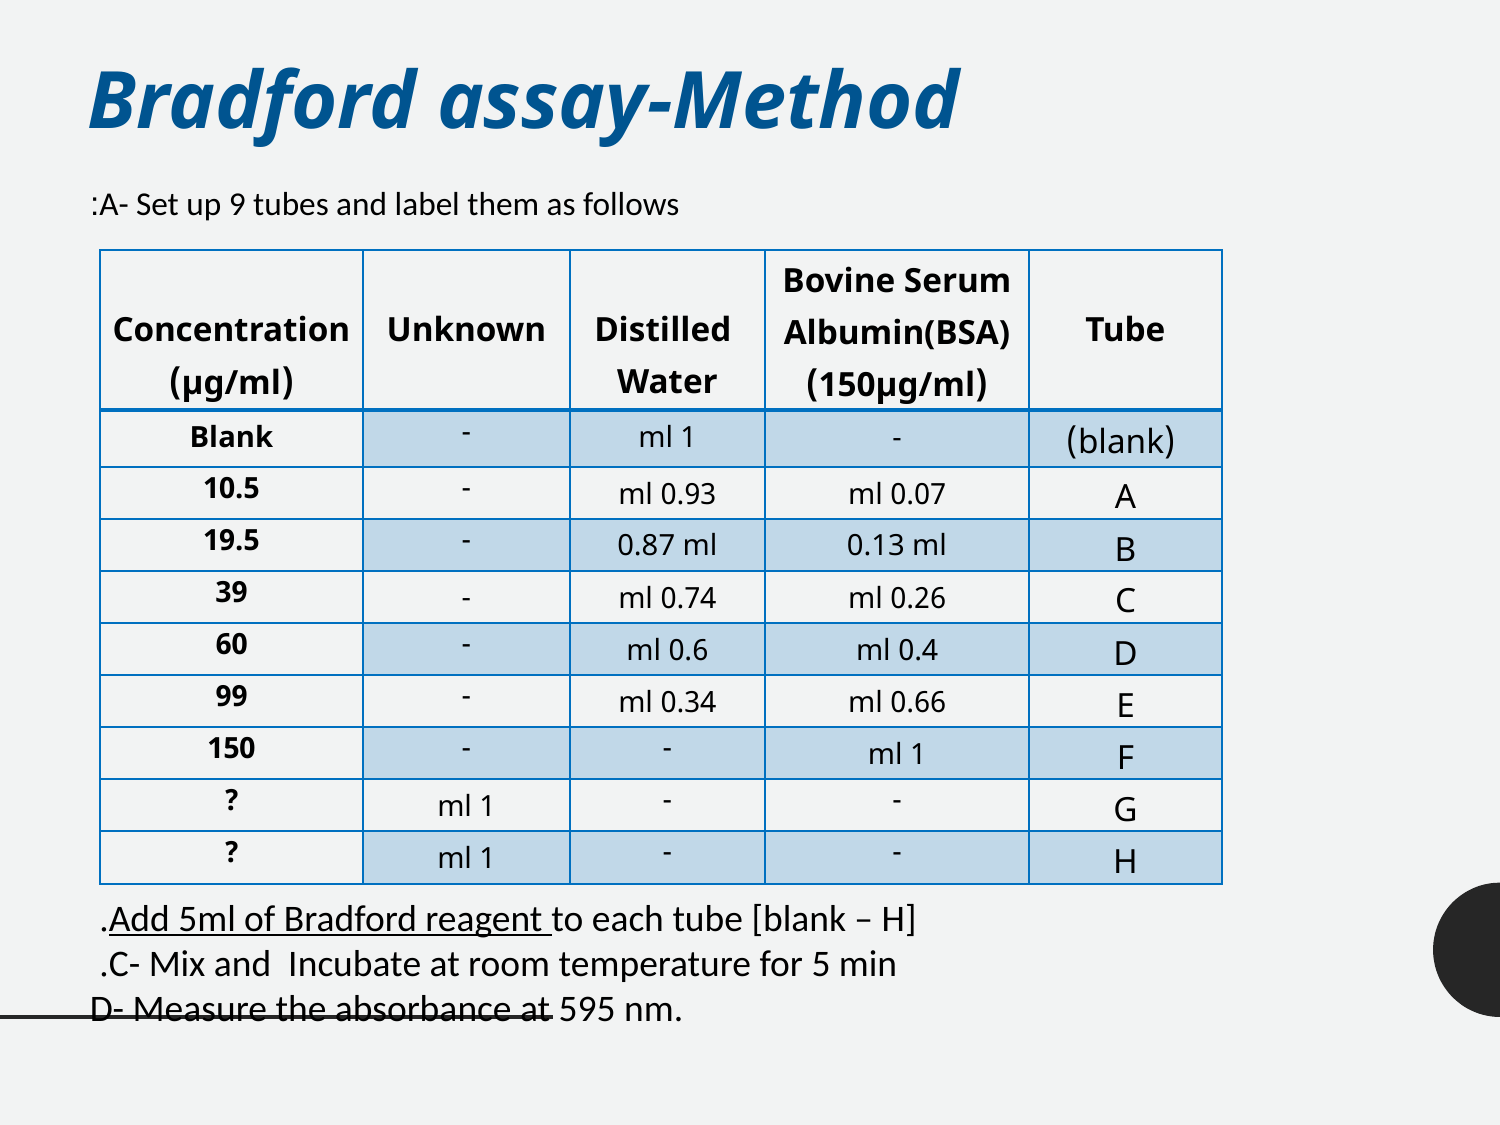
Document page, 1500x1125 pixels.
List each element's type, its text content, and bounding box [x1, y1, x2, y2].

table_cell 150 [101, 728, 362, 778]
table_cell ? [101, 832, 362, 883]
table_cell 0.26 ml [766, 572, 1028, 622]
table_cell E [1030, 676, 1221, 726]
table_cell - [766, 412, 1028, 466]
table_cell (blank) [1030, 412, 1221, 466]
table_cell Blank [101, 412, 362, 466]
text_box Add 5ml of Bradford reagent to each tube [blank – H]. C- Mix and Incubate at room temperature for 5 min. D- Measure the absorbance at 595 nm. [74, 886, 1288, 1037]
table_header Distilled Water [571, 251, 764, 408]
table_header Tube [1030, 251, 1221, 408]
table_cell - [364, 676, 569, 726]
table_cell - [364, 520, 569, 570]
table_cell 1 ml [766, 728, 1028, 778]
table_cell 0.93 ml [571, 468, 764, 518]
table_header Bovine Serum Albumin(BSA) (150µg/ml) [766, 251, 1028, 408]
table_cell 1 ml [364, 780, 569, 830]
table_cell 1 ml [571, 412, 764, 466]
table_cell - [766, 832, 1028, 883]
text_box Bradford assay-Method [72, 42, 976, 152]
table_cell - [364, 572, 569, 622]
table_cell - [571, 728, 764, 778]
table_cell - [364, 468, 569, 518]
table_header Concentration (µg/ml) [101, 251, 362, 408]
table_cell - [364, 728, 569, 778]
table_cell - [364, 412, 569, 466]
table_cell A [1030, 468, 1221, 518]
table_cell B [1030, 520, 1221, 570]
table_cell 0.66 ml [766, 676, 1028, 726]
table_cell D [1030, 624, 1221, 674]
table_cell 0.74 ml [571, 572, 764, 622]
text_box A- Set up 9 tubes and label them as follows: [75, 174, 925, 229]
table_cell 0.4 ml [766, 624, 1028, 674]
table_cell 0.13 ml [766, 520, 1028, 570]
table_cell 19.5 [101, 520, 362, 570]
table_cell - [766, 780, 1028, 830]
table_cell 10.5 [101, 468, 362, 518]
table_header Unknown [364, 251, 569, 408]
table_cell H [1030, 832, 1221, 883]
table_cell 60 [101, 624, 362, 674]
table_cell 1 ml [364, 832, 569, 883]
table_cell 99 [101, 676, 362, 726]
table_cell 0.6 ml [571, 624, 764, 674]
table_cell 0.34 ml [571, 676, 764, 726]
table_cell - [364, 624, 569, 674]
table_cell F [1030, 728, 1221, 778]
table_cell - [571, 780, 764, 830]
table_cell - [571, 832, 764, 883]
table_cell 0.07 ml [766, 468, 1028, 518]
table_cell C [1030, 572, 1221, 622]
table_cell 0.87 ml [571, 520, 764, 570]
table_cell G [1030, 780, 1221, 830]
table_cell 39 [101, 572, 362, 622]
table_cell ? [101, 780, 362, 830]
